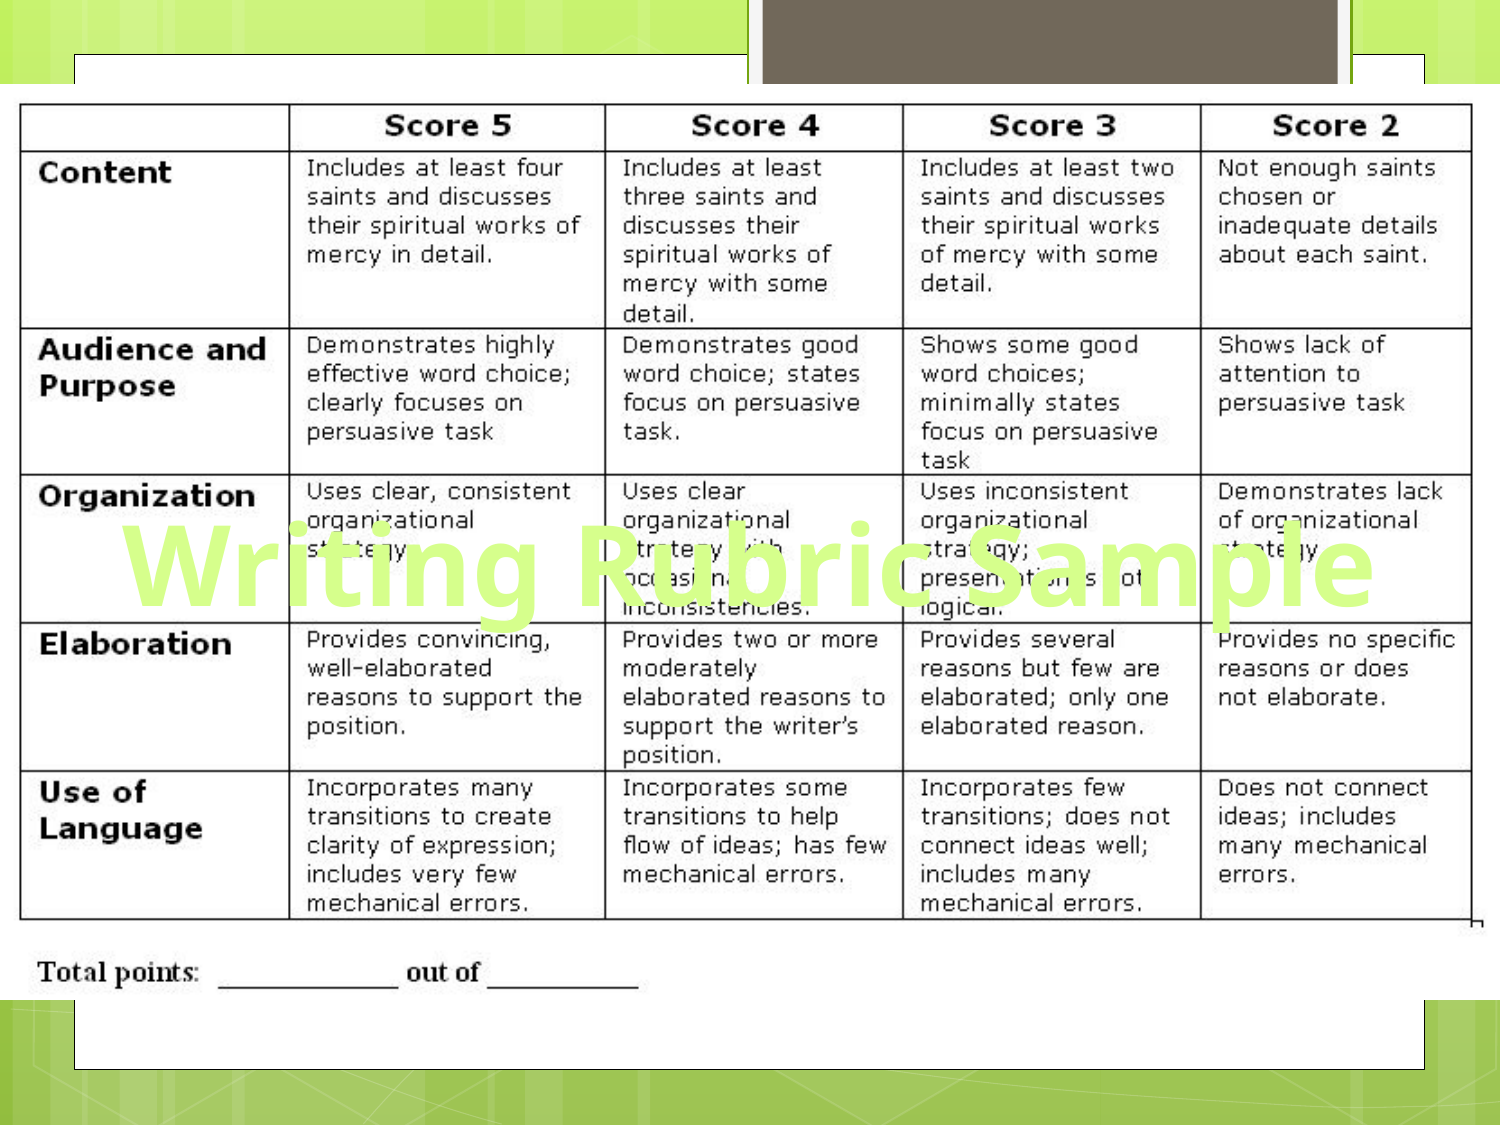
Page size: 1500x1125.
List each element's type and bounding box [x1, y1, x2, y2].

picture [0, 84, 1500, 1001]
